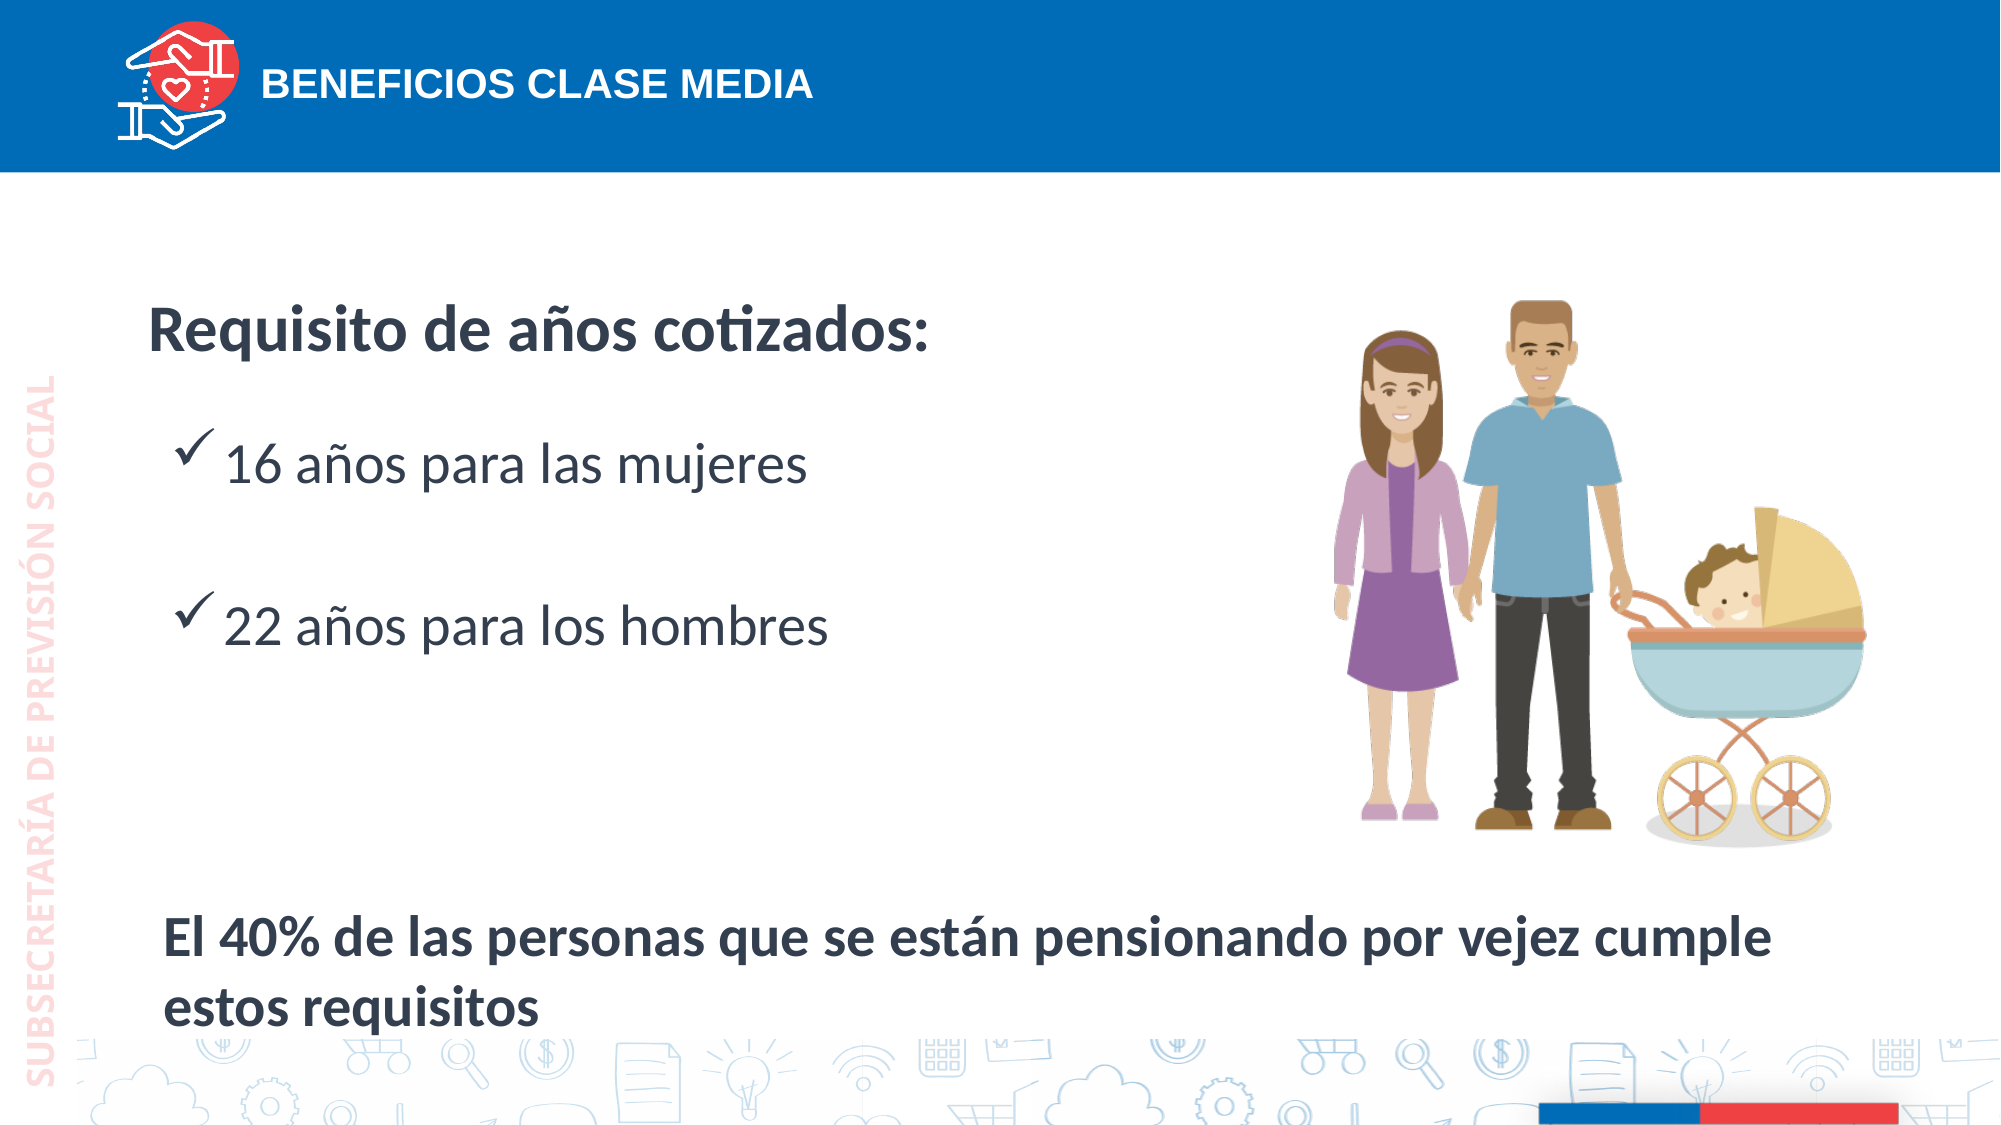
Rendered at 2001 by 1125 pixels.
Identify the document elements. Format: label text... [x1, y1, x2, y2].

text_box [234, 43, 241, 90]
text_box [0, 0, 2000, 173]
text_box [175, 20, 213, 24]
text_box El 40% de las personas que se están pensionando por vejez cumple estos requisitos [148, 890, 1874, 1045]
text_box BENEFICIOS CLASE MEDIA [260, 56, 1746, 107]
list Requisito de años cotizados: 16 años para las mujeres 22 años para los hombres [148, 285, 1282, 701]
picture [1282, 228, 1918, 855]
picture [114, 24, 234, 153]
picture [77, 1039, 2001, 1125]
